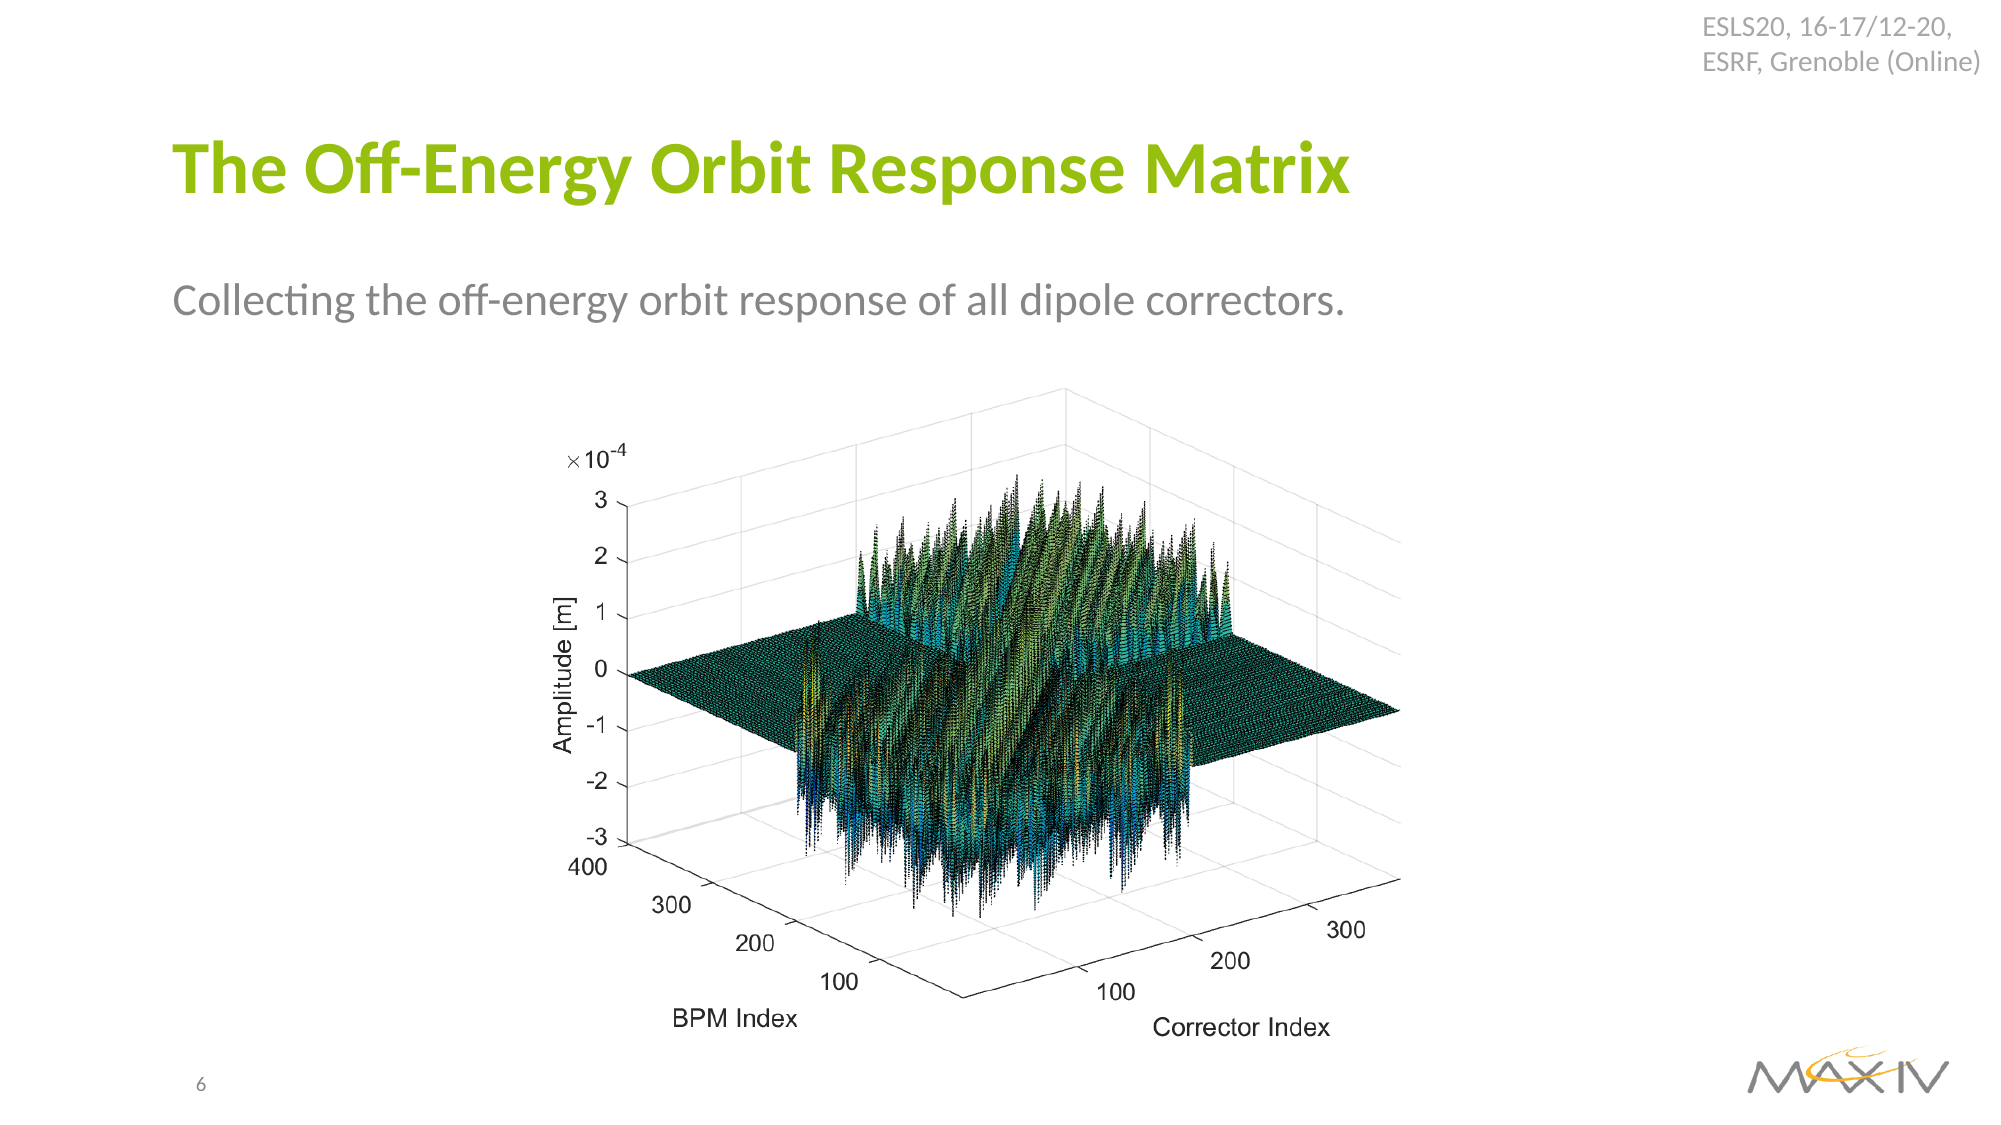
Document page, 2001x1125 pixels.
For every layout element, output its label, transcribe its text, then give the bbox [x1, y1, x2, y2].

picture [1827, 1045, 1951, 1094]
slide_number 6 [173, 1062, 215, 1104]
title The Off-Energy Orbit Response Matrix [164, 0, 1827, 217]
list Collecting the off-energy orbit response of all dipole correctors. [164, 261, 1827, 1125]
picture [497, 331, 1494, 1080]
